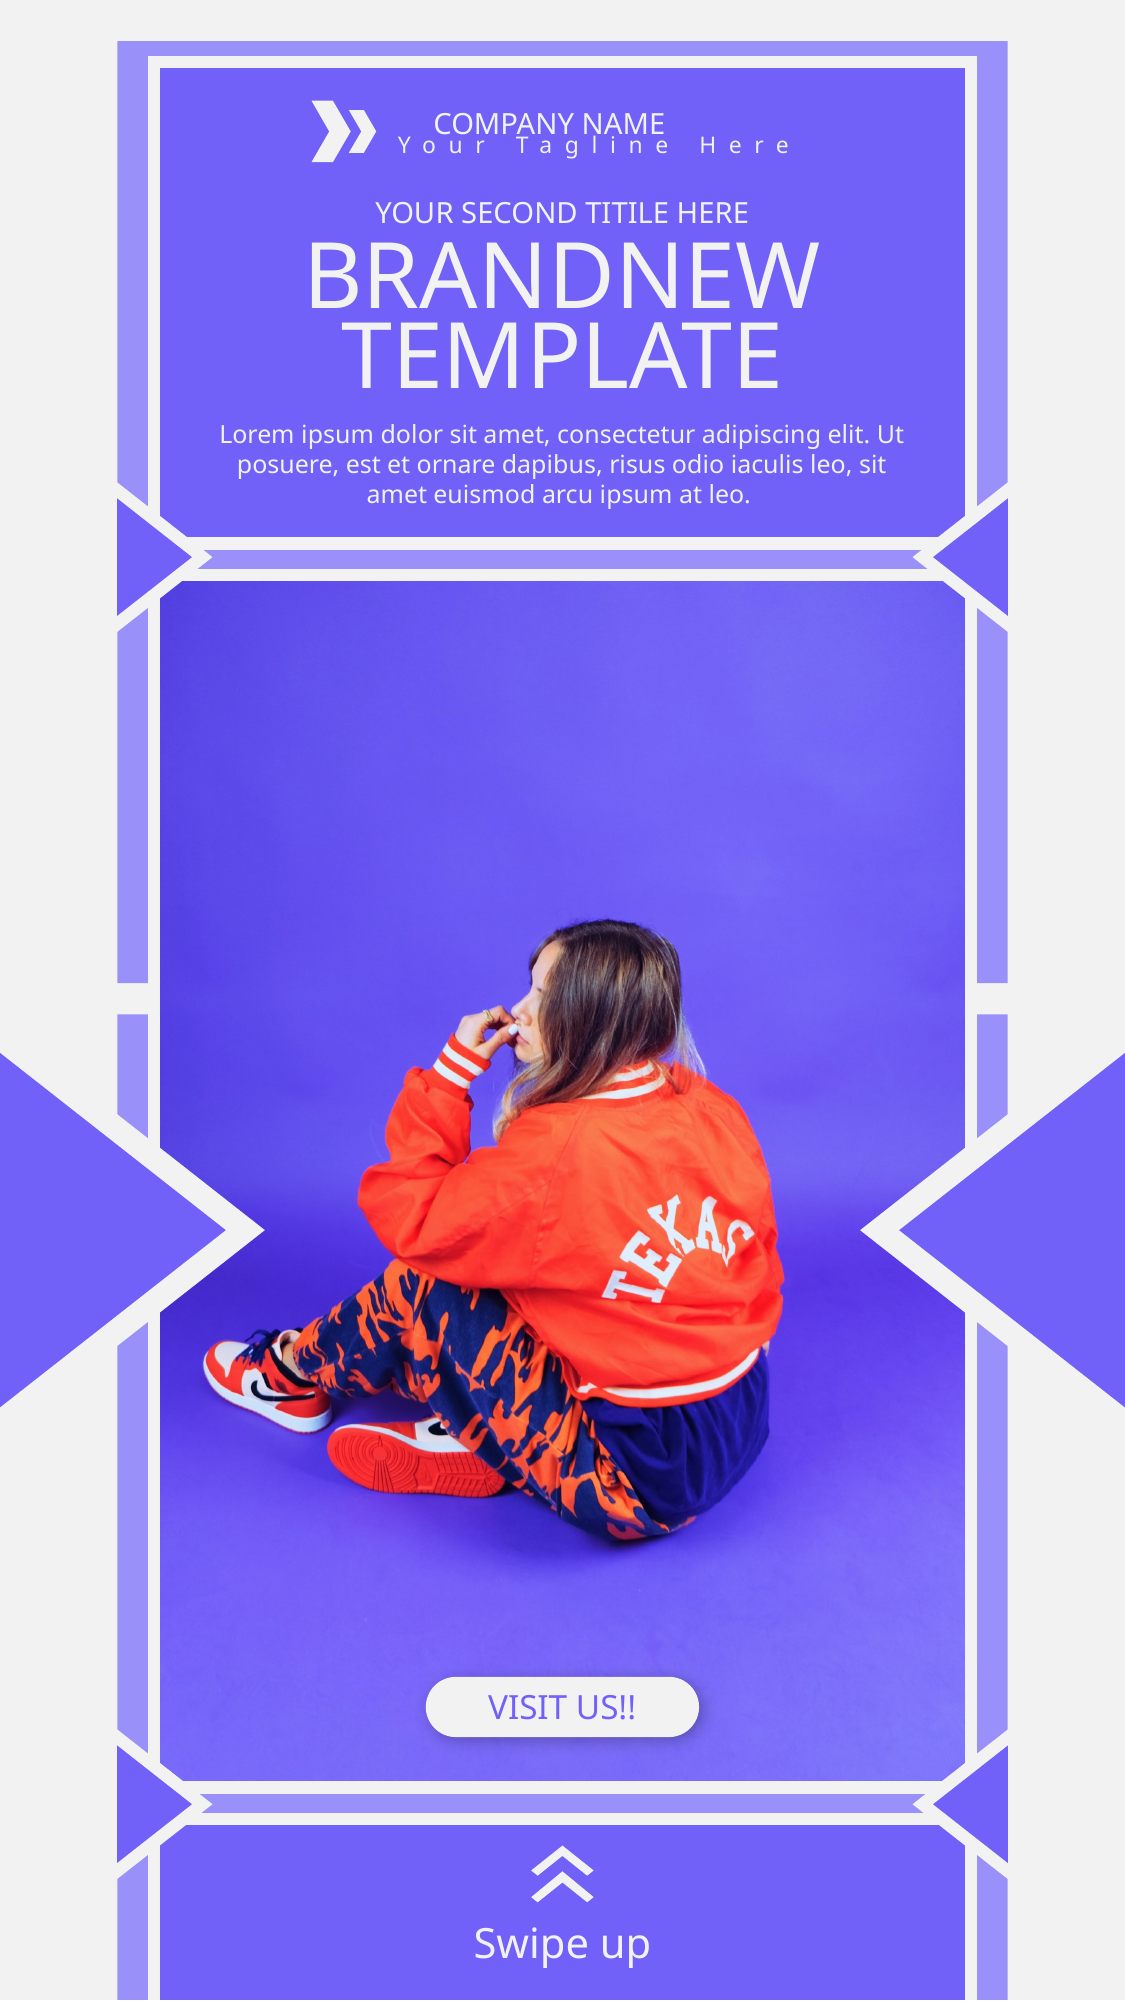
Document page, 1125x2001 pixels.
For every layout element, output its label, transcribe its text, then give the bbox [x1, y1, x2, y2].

text_box [921, 1730, 1016, 1879]
text_box [109, 482, 204, 632]
text_box [972, 598, 1009, 984]
text_box [116, 1846, 153, 2000]
text_box VISIT US!! [473, 1679, 652, 1734]
text_box [921, 482, 1016, 632]
text_box Lorem ipsum dolor sit amet, consectetur adipiscing elit. Ut posuere, est et ornare dapibus, risus odio iaculis leo, sit amet euismod arcu ipsum at leo. [188, 410, 937, 516]
text_box [877, 1036, 1125, 1425]
text_box [185, 1788, 940, 1818]
text_box [116, 40, 1009, 516]
text_box [153, 1818, 972, 2000]
text_box [0, 1036, 248, 1425]
text_box [531, 1845, 594, 1876]
text_box Swipe up [467, 1909, 658, 1967]
text_box [116, 1305, 153, 1763]
text_box BRANDNEW [288, 209, 837, 335]
text_box [972, 1846, 1009, 2000]
text_box TEMPLATE [326, 289, 799, 415]
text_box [311, 97, 814, 167]
text_box [531, 1871, 594, 1903]
text_box [972, 1013, 1009, 1155]
text_box [109, 1729, 204, 1879]
text_box [972, 1305, 1009, 1763]
text_box [116, 1013, 153, 1155]
text_box [424, 1675, 701, 1739]
text_box YOUR SECOND TITILE HERE [360, 187, 765, 237]
text_box [153, 574, 972, 1788]
text_box [116, 598, 153, 984]
text_box [184, 545, 941, 574]
text_box [153, 61, 972, 545]
